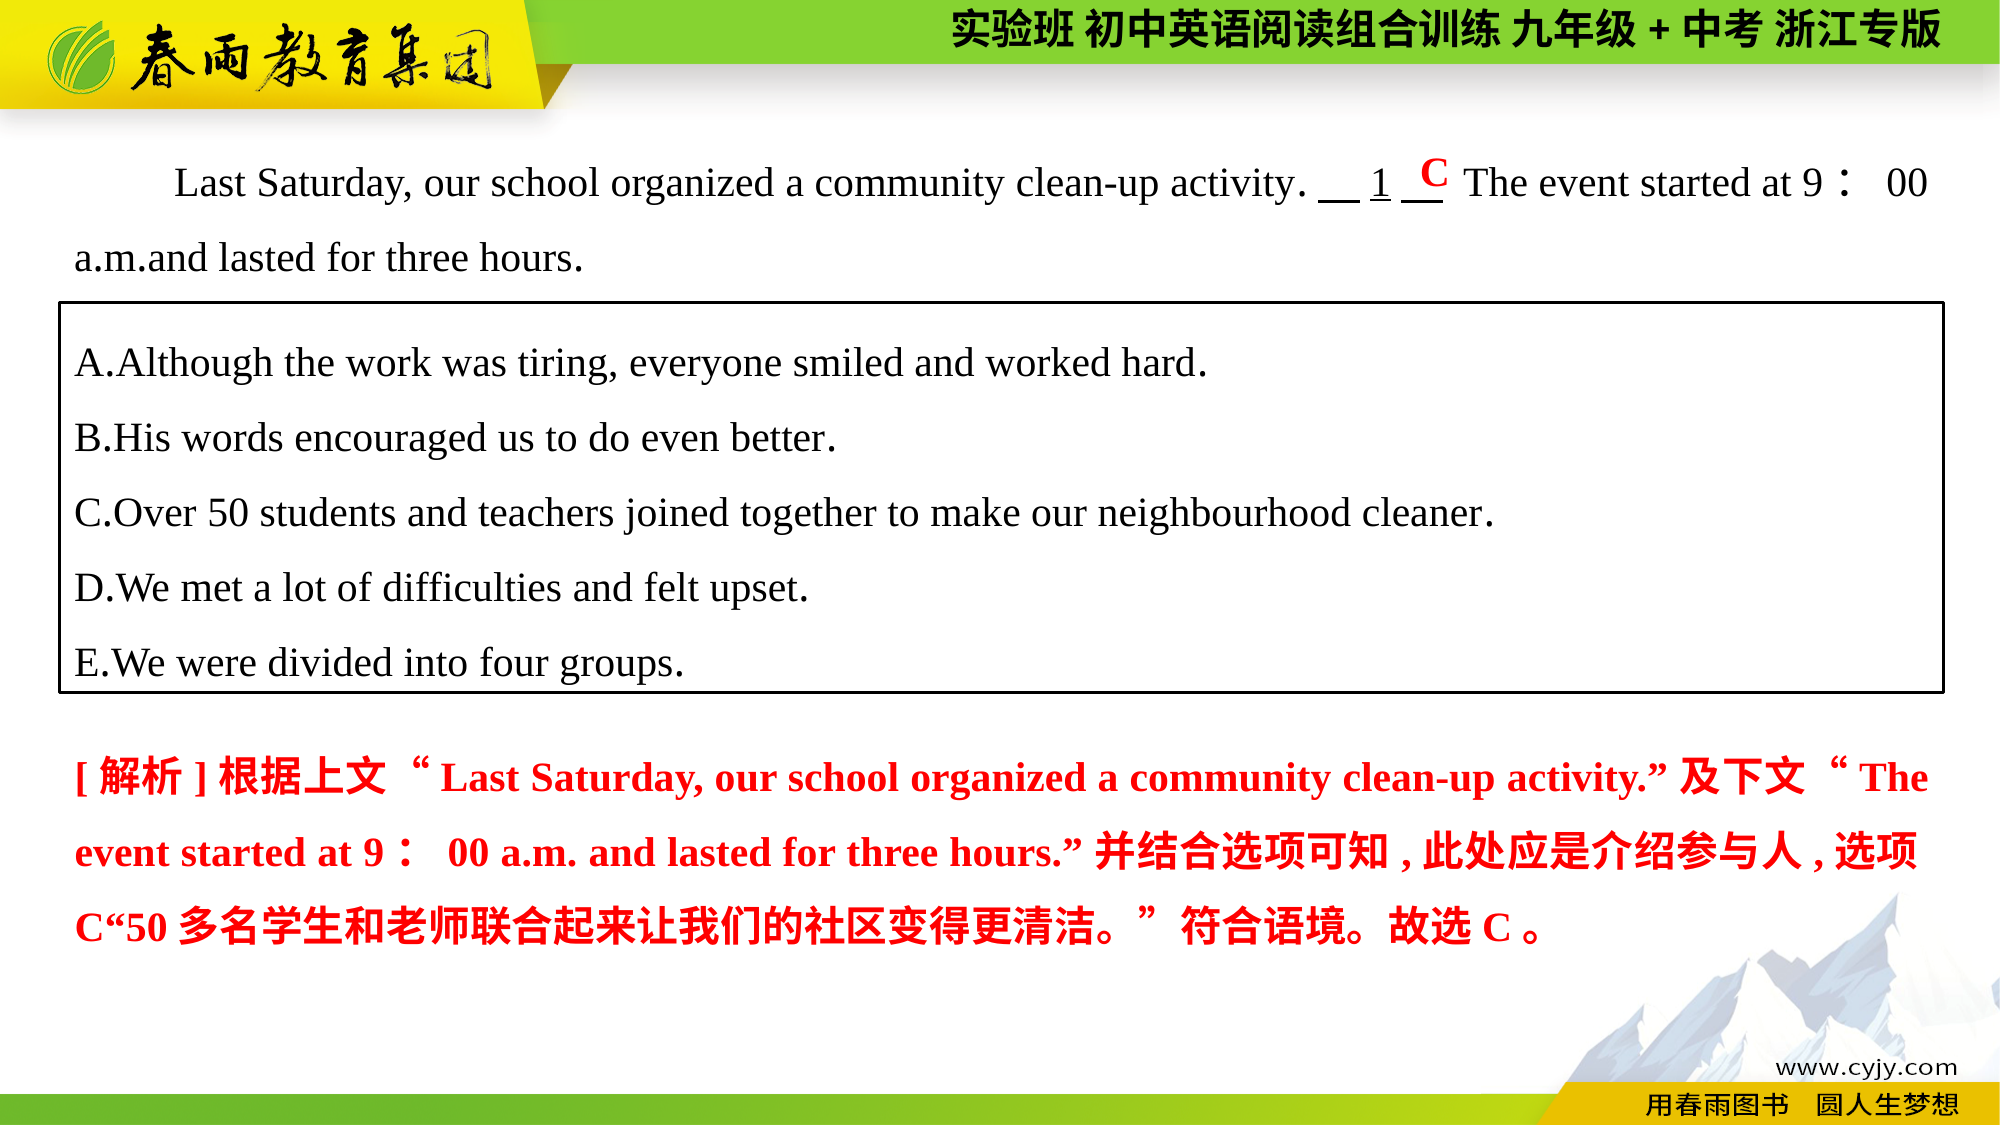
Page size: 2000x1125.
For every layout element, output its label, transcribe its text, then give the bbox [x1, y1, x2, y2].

list Last Saturday, our school organized a community clean-up activity. 1 The event started at 9：00 a.m.and lasted for three hours. [59, 122, 1944, 280]
text_box C [1405, 137, 1466, 203]
text_box A.Although the work was tiring, everyone smiled and worked hard. B.His words encouraged us to do even better. C.Over 50 students and teachers joined together to make our neighbourhood cleaner. D.We met a lot of difficulties and felt upset. E.We were divided into four groups. [59, 302, 1944, 693]
picture [0, 0, 2000, 1125]
text_box [解析]根据上文“Last Saturday, our school organized a community clean-up activity.”及下文“The event started at 9：00 a.m. and lasted for three hours.”并结合选项可知,此处应是介绍参与人,选项C“50多名学生和老师联合起来让我们的社区变得更清洁。”符合语境。故选C。 [59, 717, 1944, 958]
